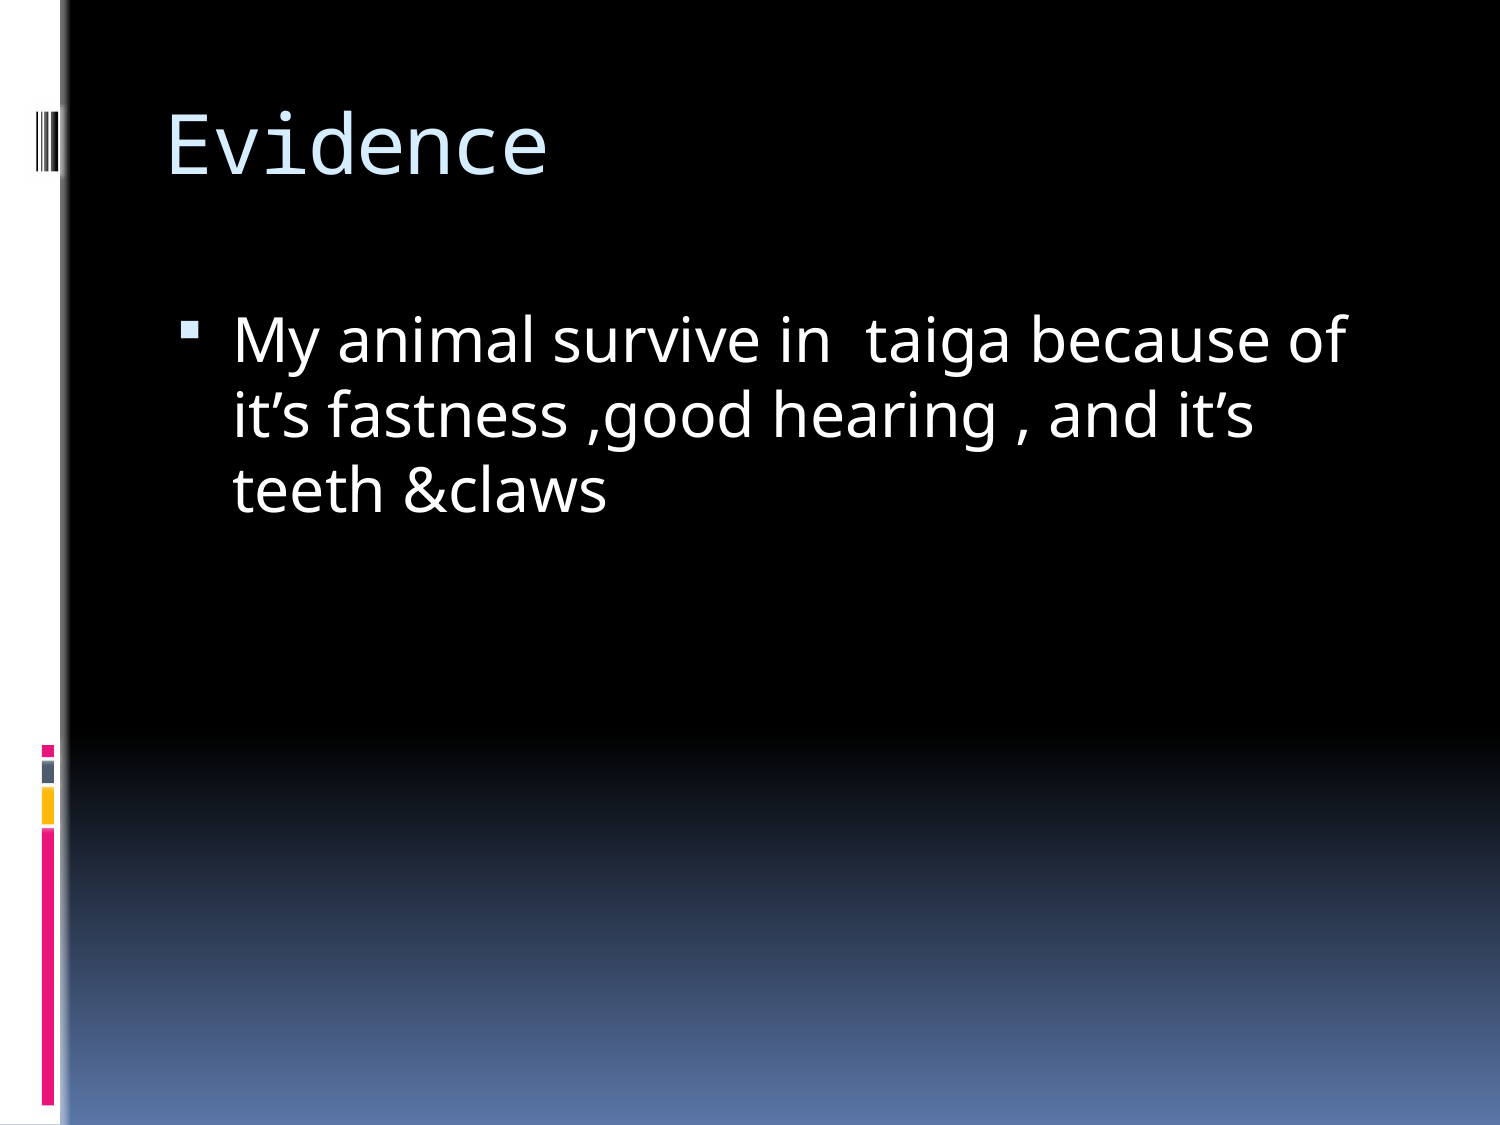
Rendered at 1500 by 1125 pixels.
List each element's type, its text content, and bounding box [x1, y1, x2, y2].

title Evidence [150, 83, 1425, 234]
list My animal survive in taiga because of it’s fastness ,good hearing , and it’s teeth &claws [150, 292, 1425, 1043]
